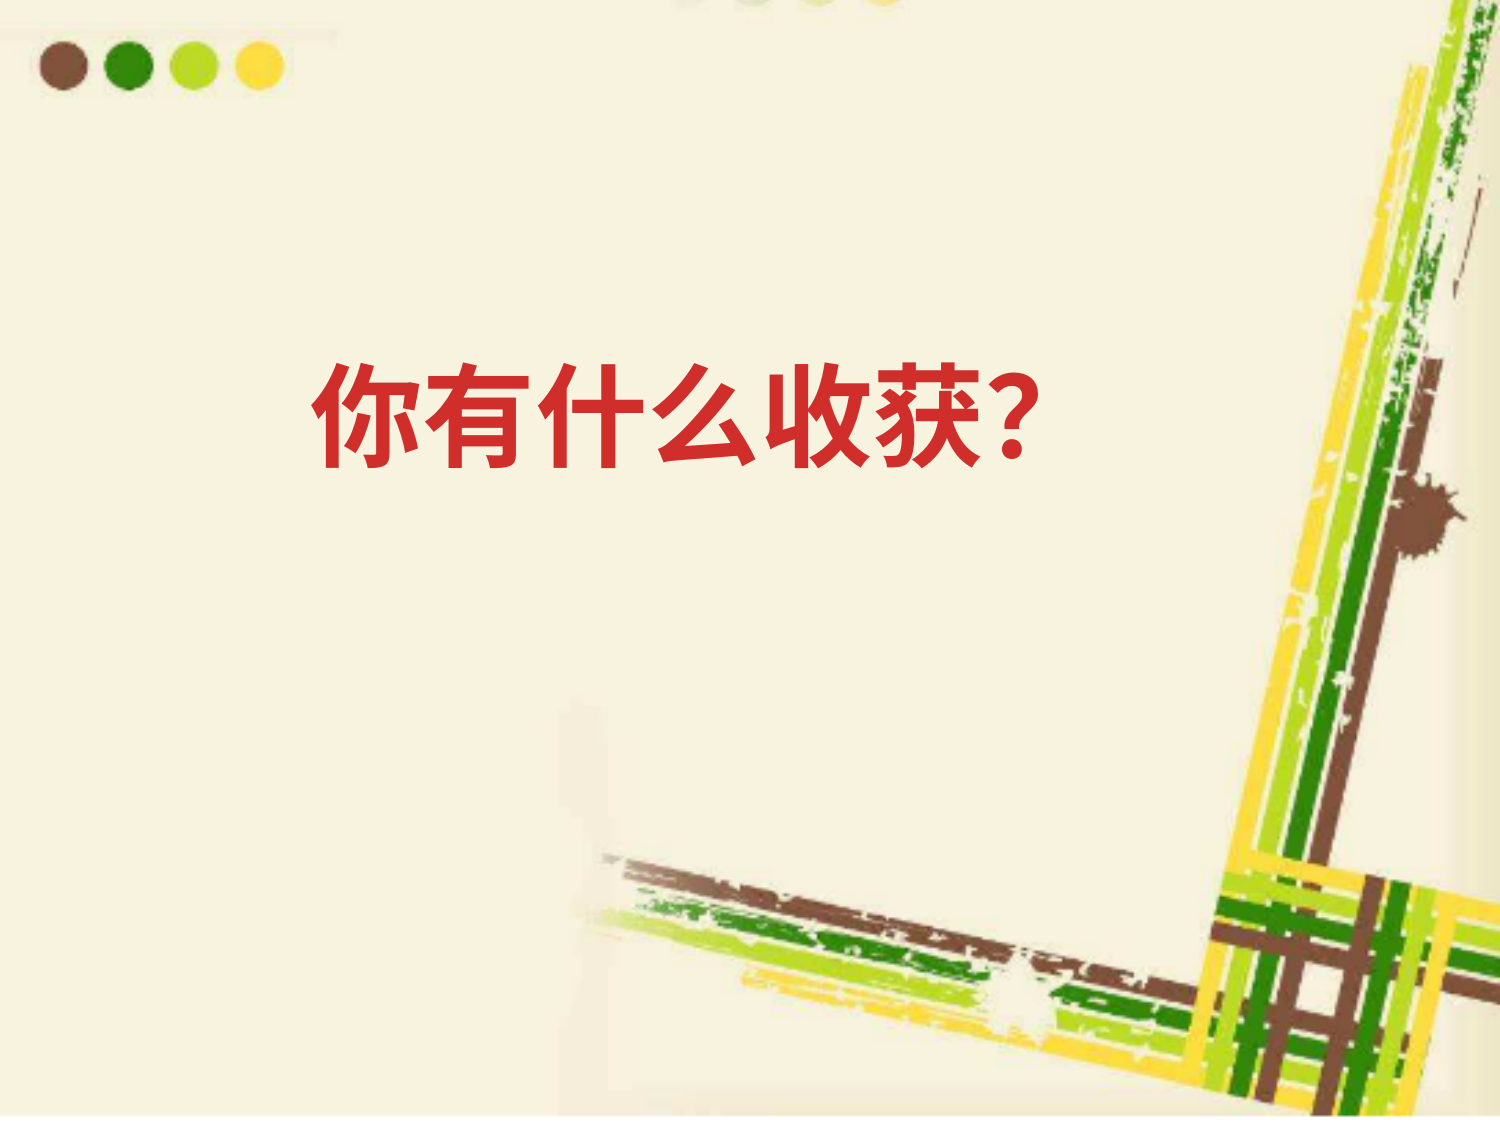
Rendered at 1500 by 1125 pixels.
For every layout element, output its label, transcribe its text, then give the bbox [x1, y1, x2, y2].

picture [0, 0, 1500, 1125]
text_box 你有什么收获？ [295, 338, 1113, 489]
